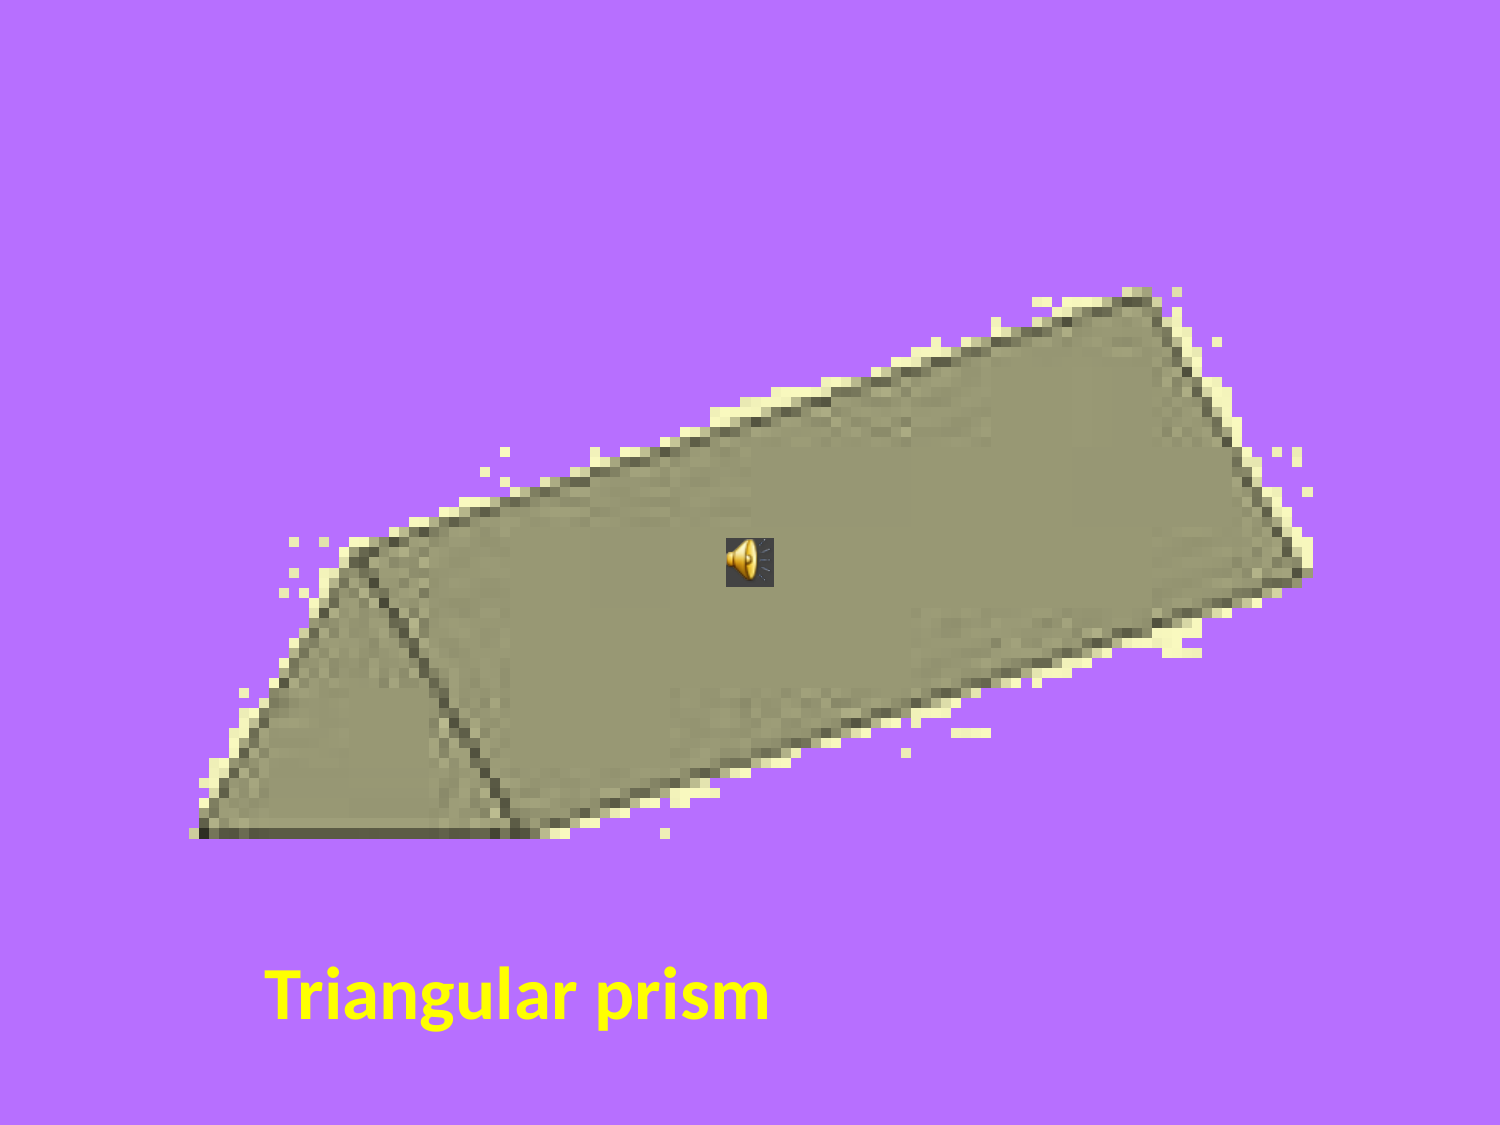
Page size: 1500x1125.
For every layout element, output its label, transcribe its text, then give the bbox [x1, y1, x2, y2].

text_box Triangular prism [249, 937, 938, 1043]
picture [189, 287, 1313, 839]
